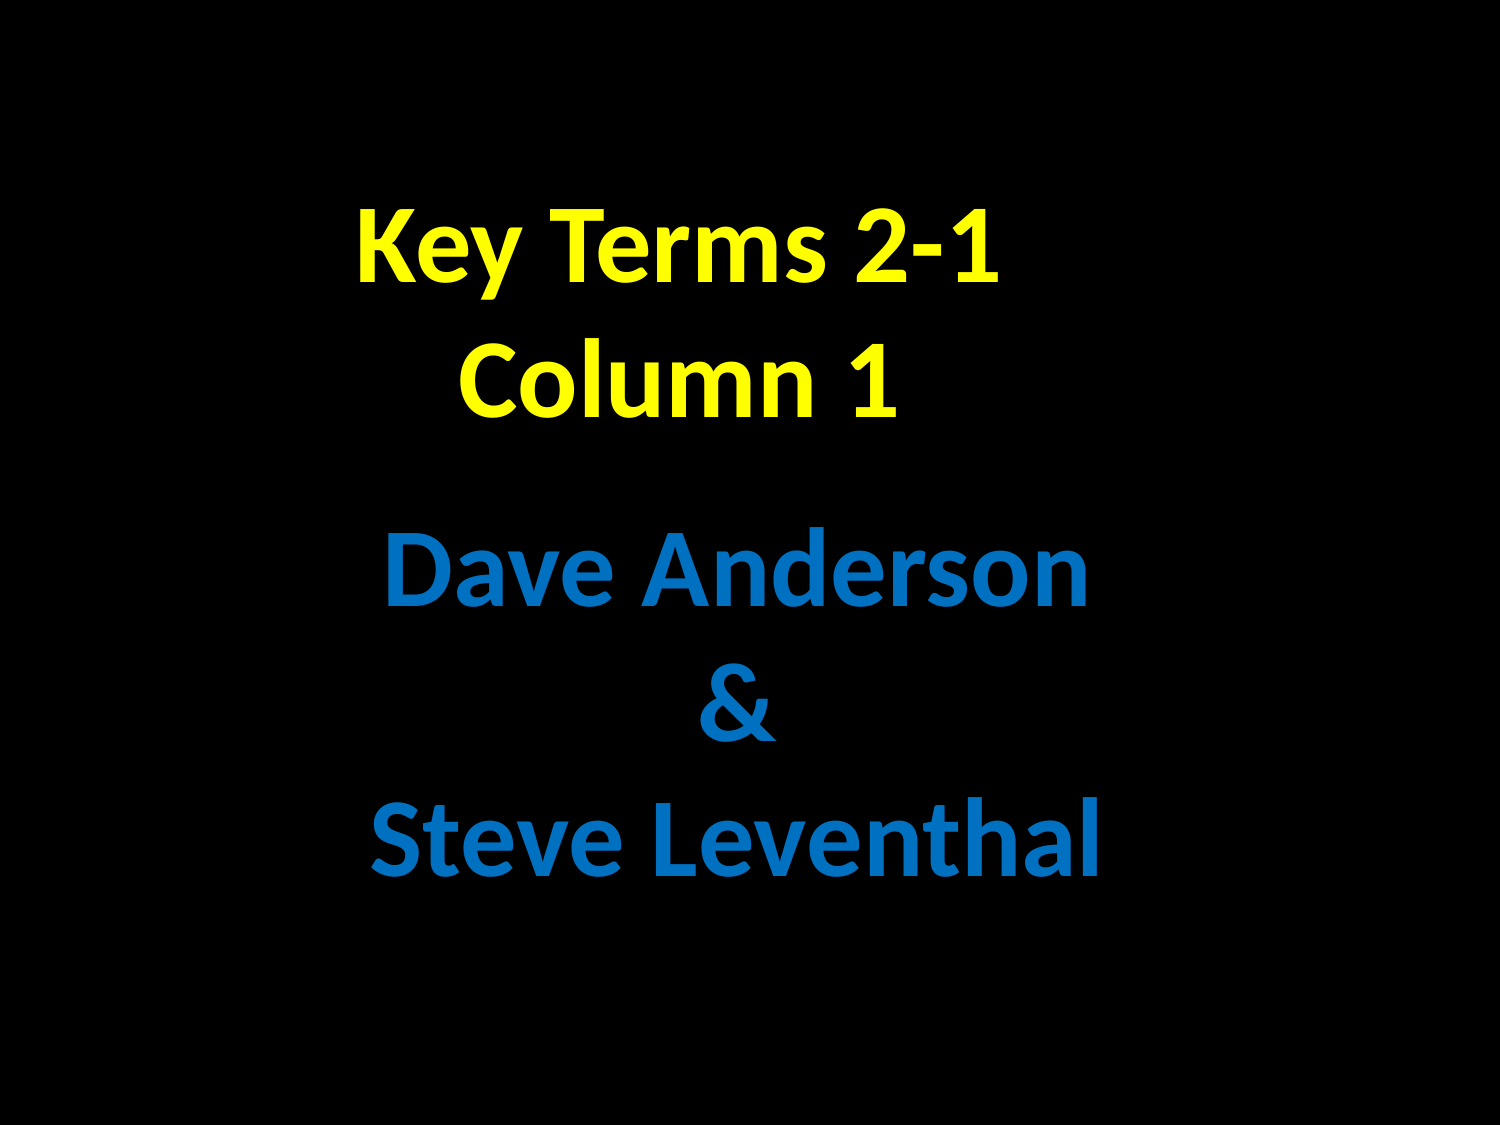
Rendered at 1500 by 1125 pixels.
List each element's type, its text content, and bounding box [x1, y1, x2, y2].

text_box Dave Anderson & Steve Leventhal [354, 486, 1146, 907]
text_box Key Terms 2-1 Column 1 [340, 162, 1044, 448]
